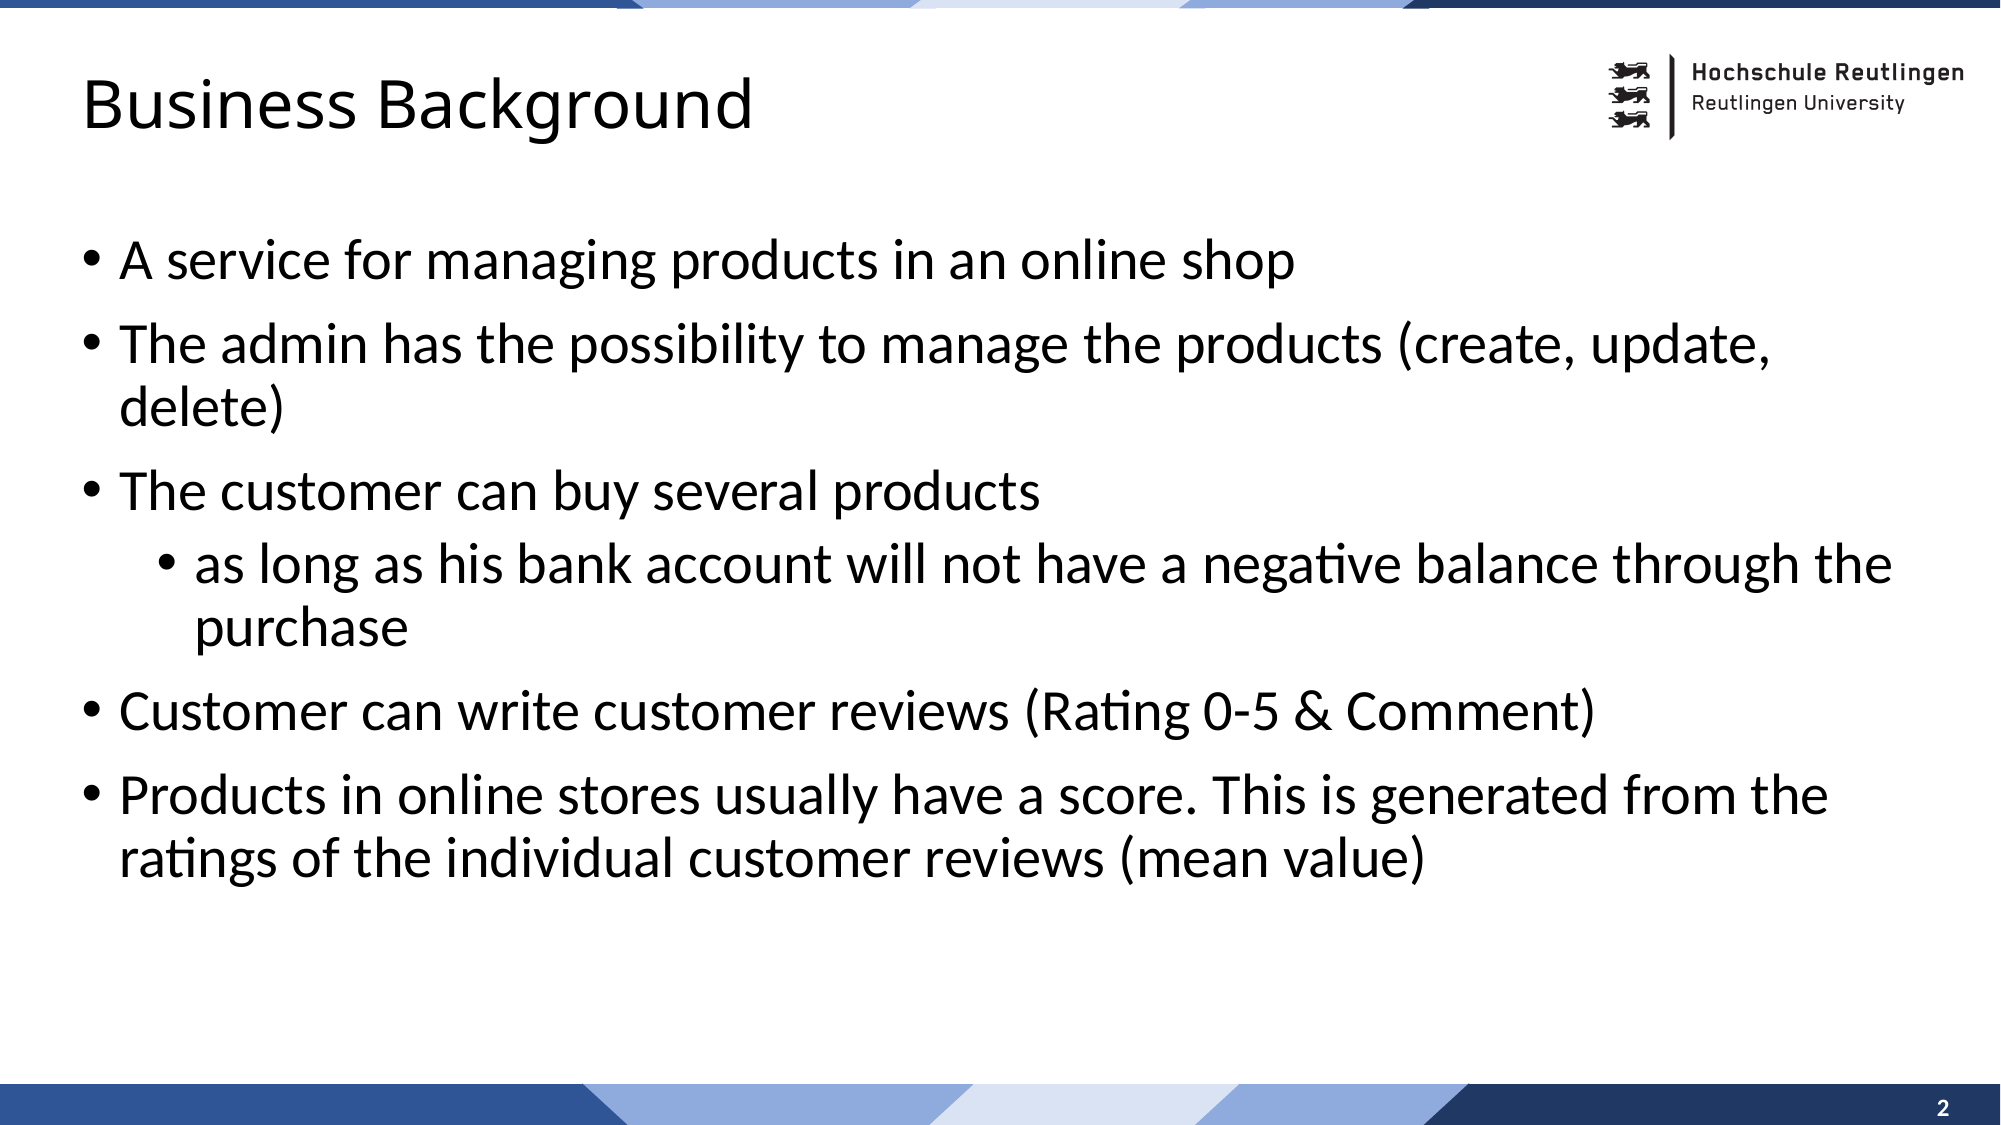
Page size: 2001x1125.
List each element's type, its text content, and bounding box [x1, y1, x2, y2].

list A service for managing products in an online shop The admin has the possibility to manage the products (create, update, delete) The customer can buy several products as long as his bank account will not have a negative balance through the purchase Customer can write customer reviews (Rating 0-5 & Comment) Products in online stores usually have a score. This is generated from the ratings of the individual customer reviews (mean value) [66, 222, 1965, 1034]
title Business Background [66, 52, 1596, 162]
picture [1607, 52, 1965, 142]
slide_number 2 [1514, 1076, 1965, 1125]
